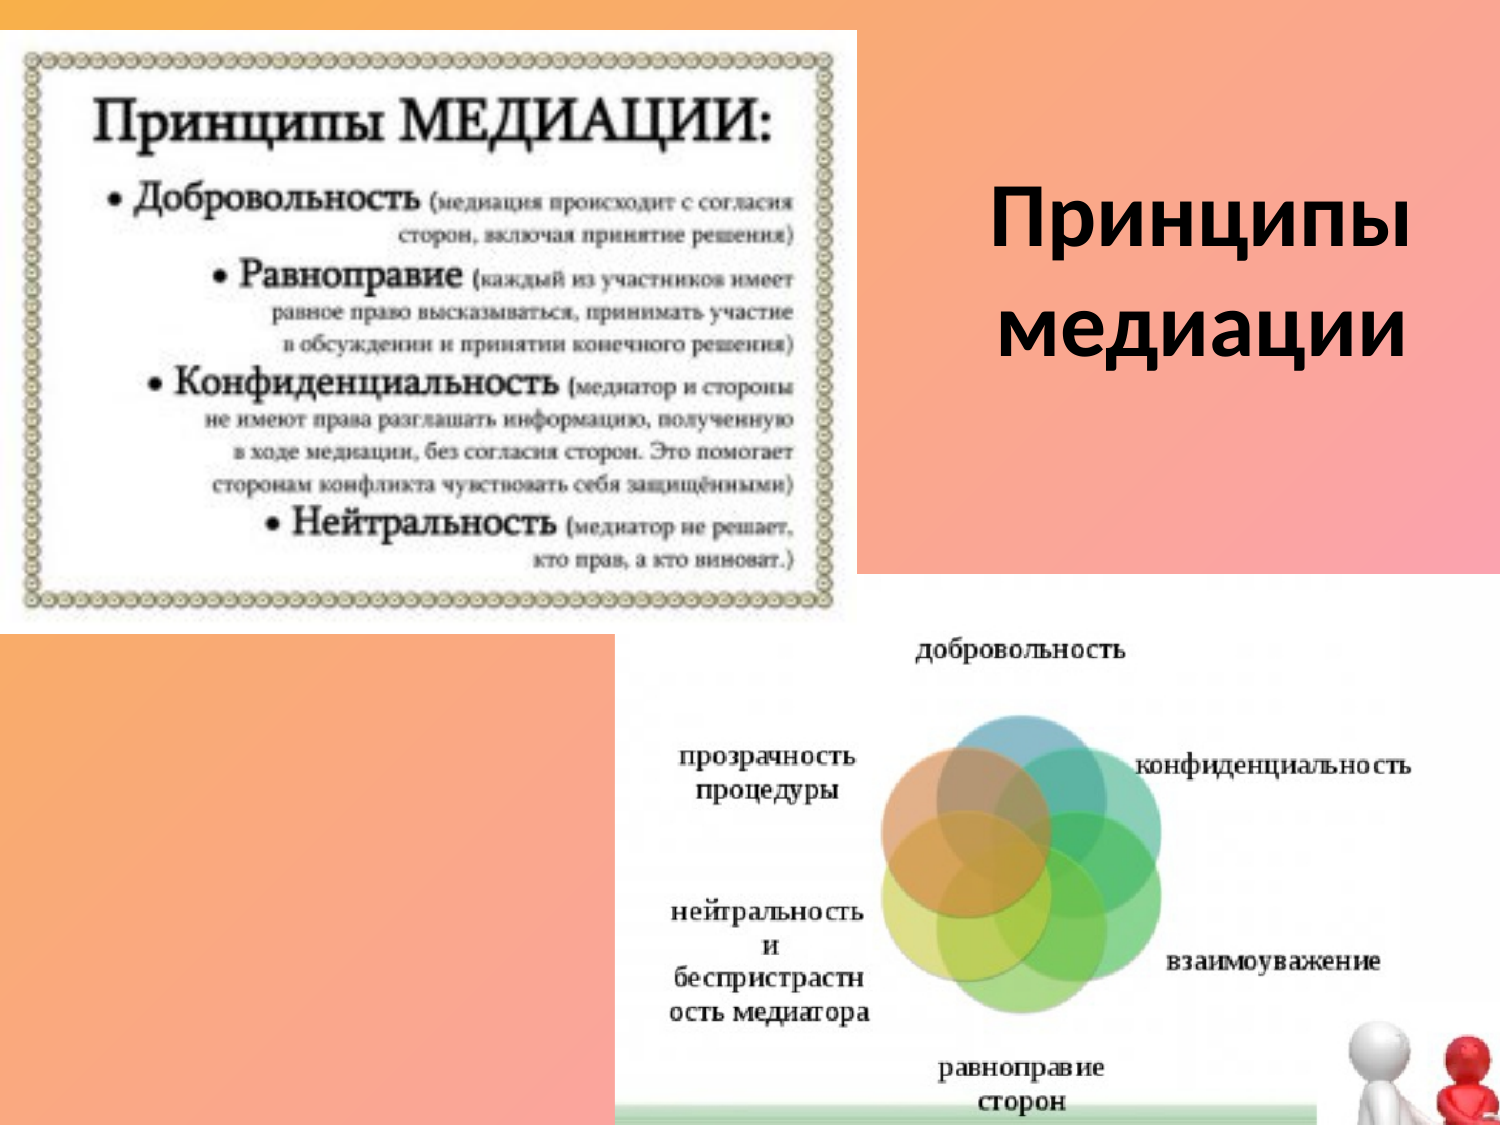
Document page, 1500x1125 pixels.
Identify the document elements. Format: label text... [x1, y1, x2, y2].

title Принципы медиации [903, 137, 1500, 393]
picture [0, 30, 1500, 1125]
